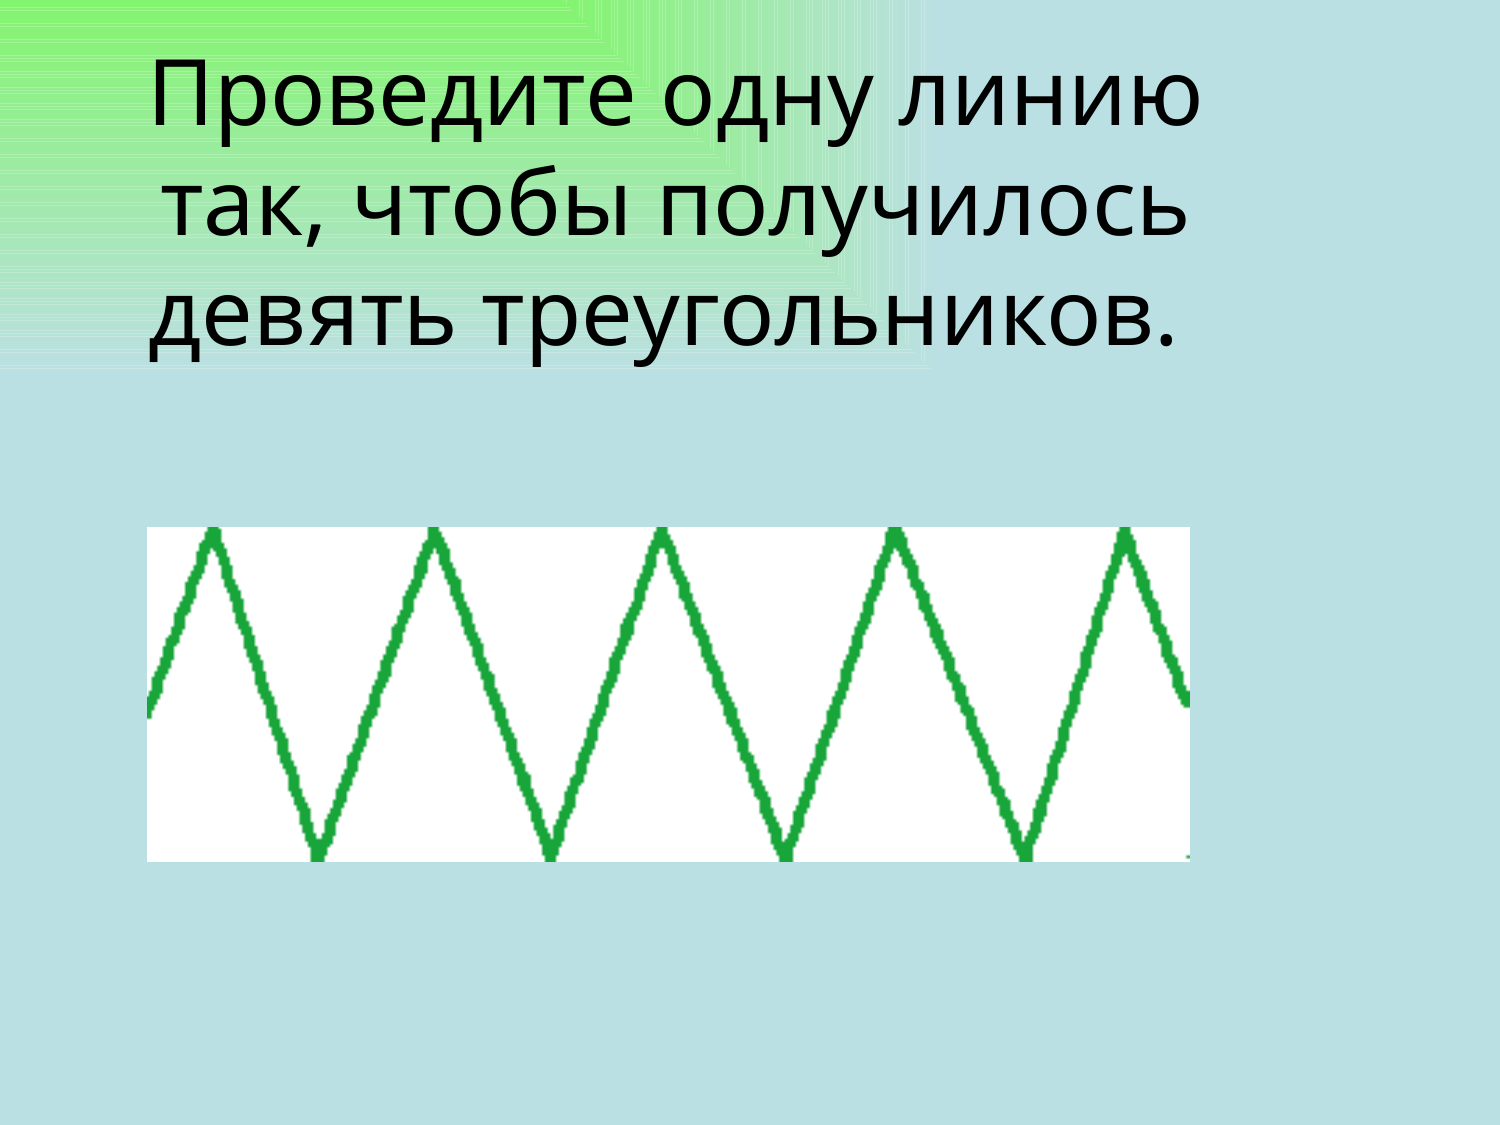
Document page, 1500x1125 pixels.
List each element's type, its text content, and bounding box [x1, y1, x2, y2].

title Проведите одну линию так, чтобы получилось девять треугольников. [112, 24, 1240, 374]
picture [147, 526, 1190, 862]
